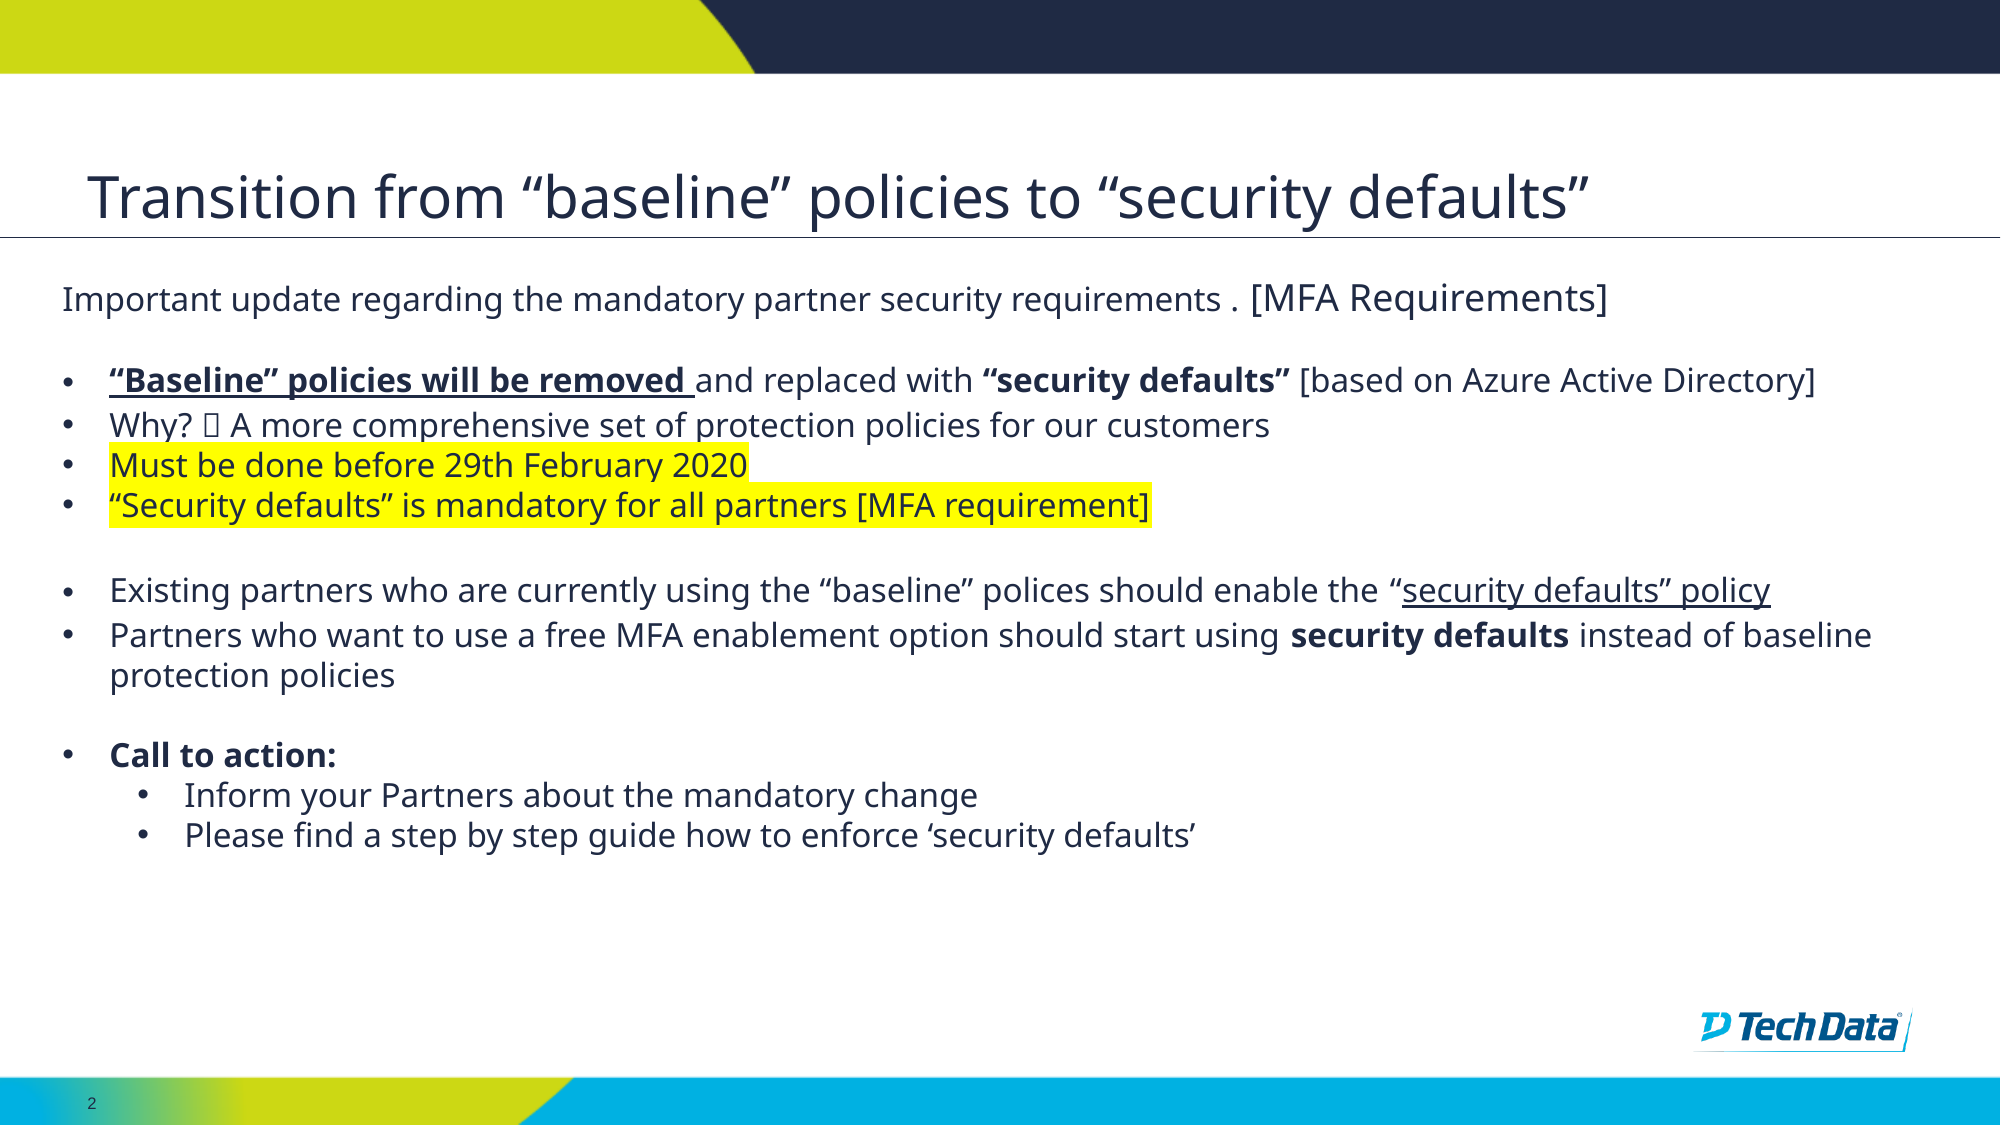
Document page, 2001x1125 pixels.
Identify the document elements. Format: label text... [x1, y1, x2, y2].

title Transition from “baseline” policies to “security defaults” [87, 107, 1913, 238]
text_box Important update regarding the mandatory partner security requirements . [MFA Requirements] “Baseline” policies will be removed and replaced with “security defaults” [based on Azure Active Directory] Why?  A more comprehensive set of protection policies for our customers Must be done before 29th February 2020 “Security defaults” is mandatory for all partners [MFA requirement] Existing partners who are currently using the “baseline” polices should enable the “security defaults” policy Partners who want to use a free MFA enablement option should start using security defaults instead of baseline protection policies Call to action: Inform your Partners about the mandatory change Please find a step by step guide how to enforce ‘security defaults’ [47, 266, 1891, 1053]
picture [0, 238, 2000, 1125]
picture [0, 0, 2000, 237]
